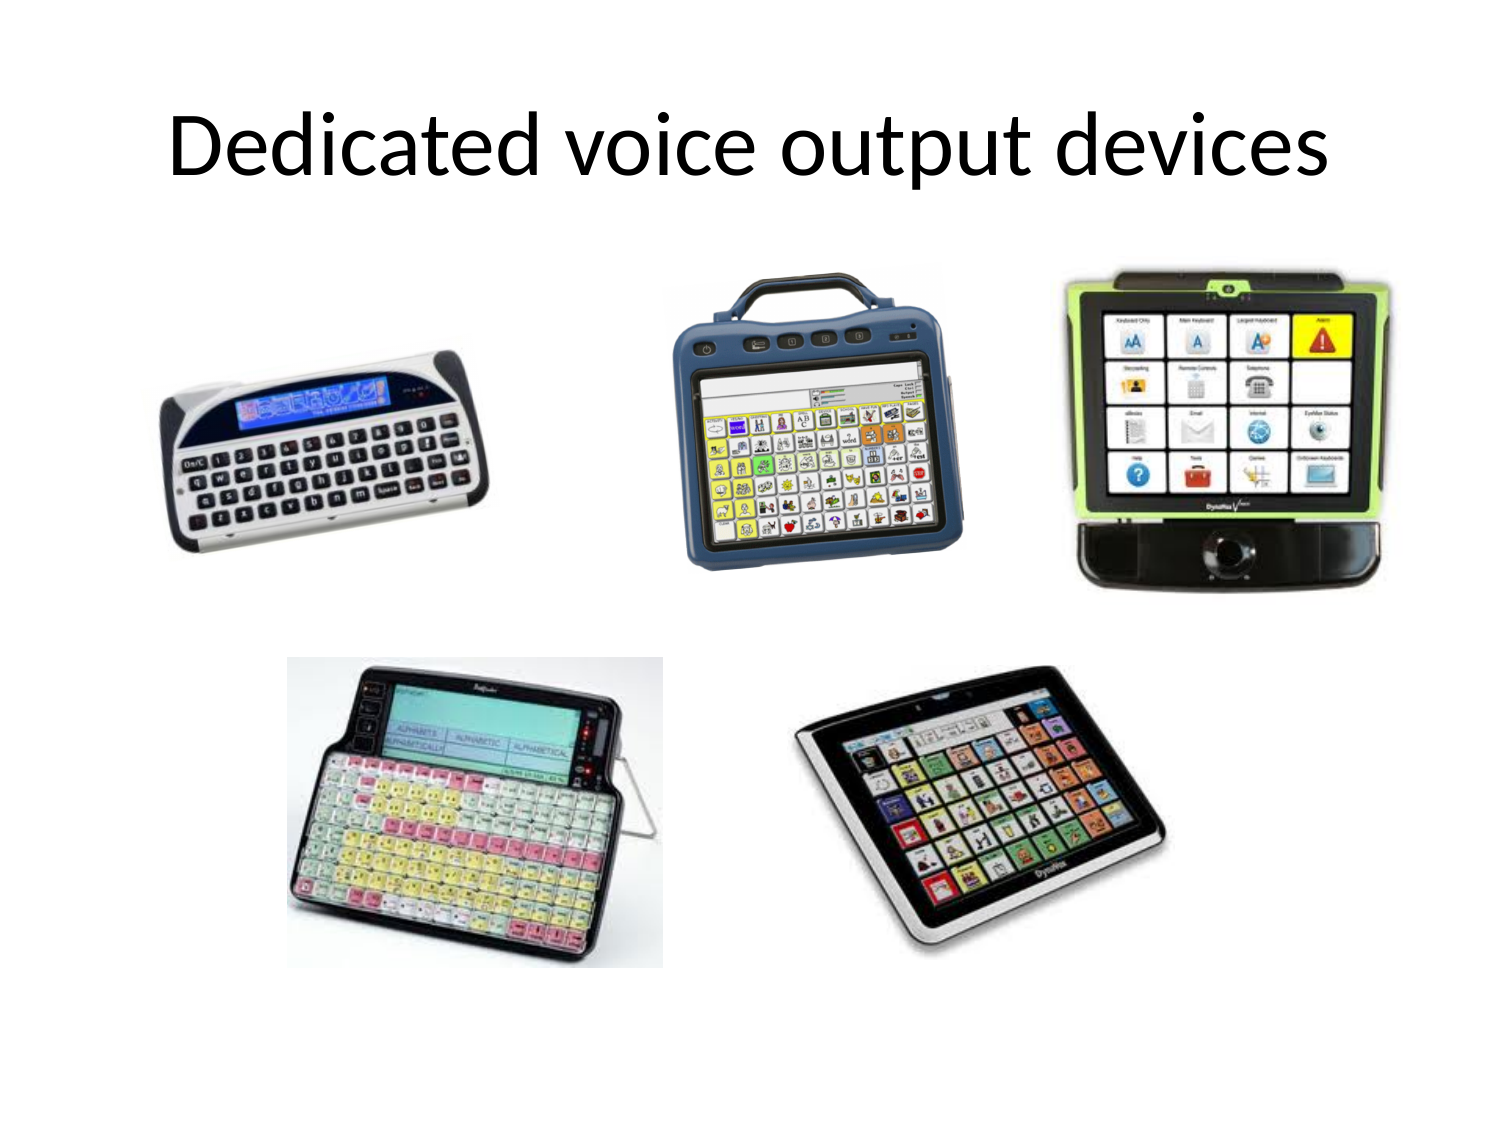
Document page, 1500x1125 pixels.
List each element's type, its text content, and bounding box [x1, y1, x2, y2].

picture [663, 263, 967, 573]
title Dedicated voice output devices [75, 45, 1425, 233]
picture [287, 657, 663, 968]
picture [141, 335, 499, 561]
picture [1049, 255, 1404, 605]
picture [787, 665, 1176, 960]
